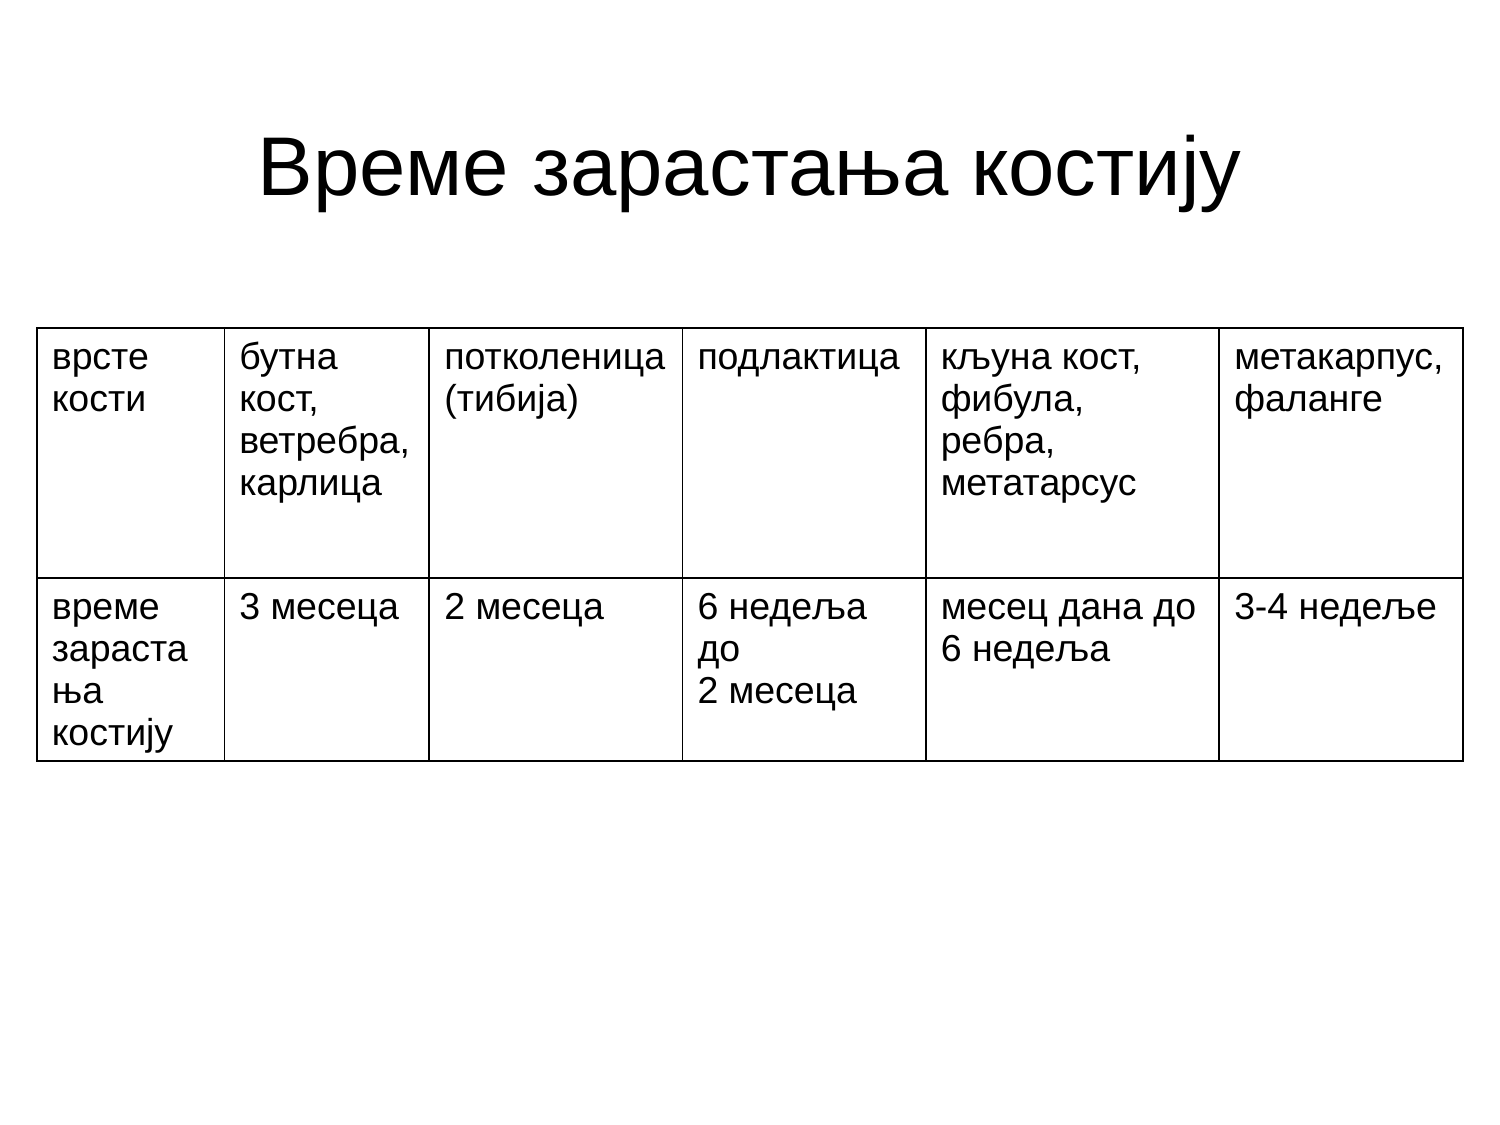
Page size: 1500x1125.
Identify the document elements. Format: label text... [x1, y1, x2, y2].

table_header бутна кост, ветребра, карлица [225, 329, 428, 577]
title Време зарастања костију [103, 59, 1397, 278]
table_cell 2 месеца [430, 579, 682, 760]
table_cell време зарастања костију [38, 579, 224, 760]
table_header врсте кости [38, 329, 224, 577]
table_header потколеница (тибија) [430, 329, 682, 577]
table_cell 6 недеља до 2 месеца [683, 579, 925, 760]
table_cell 3 месеца [225, 579, 428, 760]
table_header метакарпус, фаланге [1220, 329, 1462, 577]
table_header подлактица [683, 329, 925, 577]
table_cell месец дана до 6 недеља [927, 579, 1218, 760]
table_header кљуна кост, фибула, ребра, метатарсус [927, 329, 1218, 577]
table_cell 3-4 недеље [1220, 579, 1462, 760]
